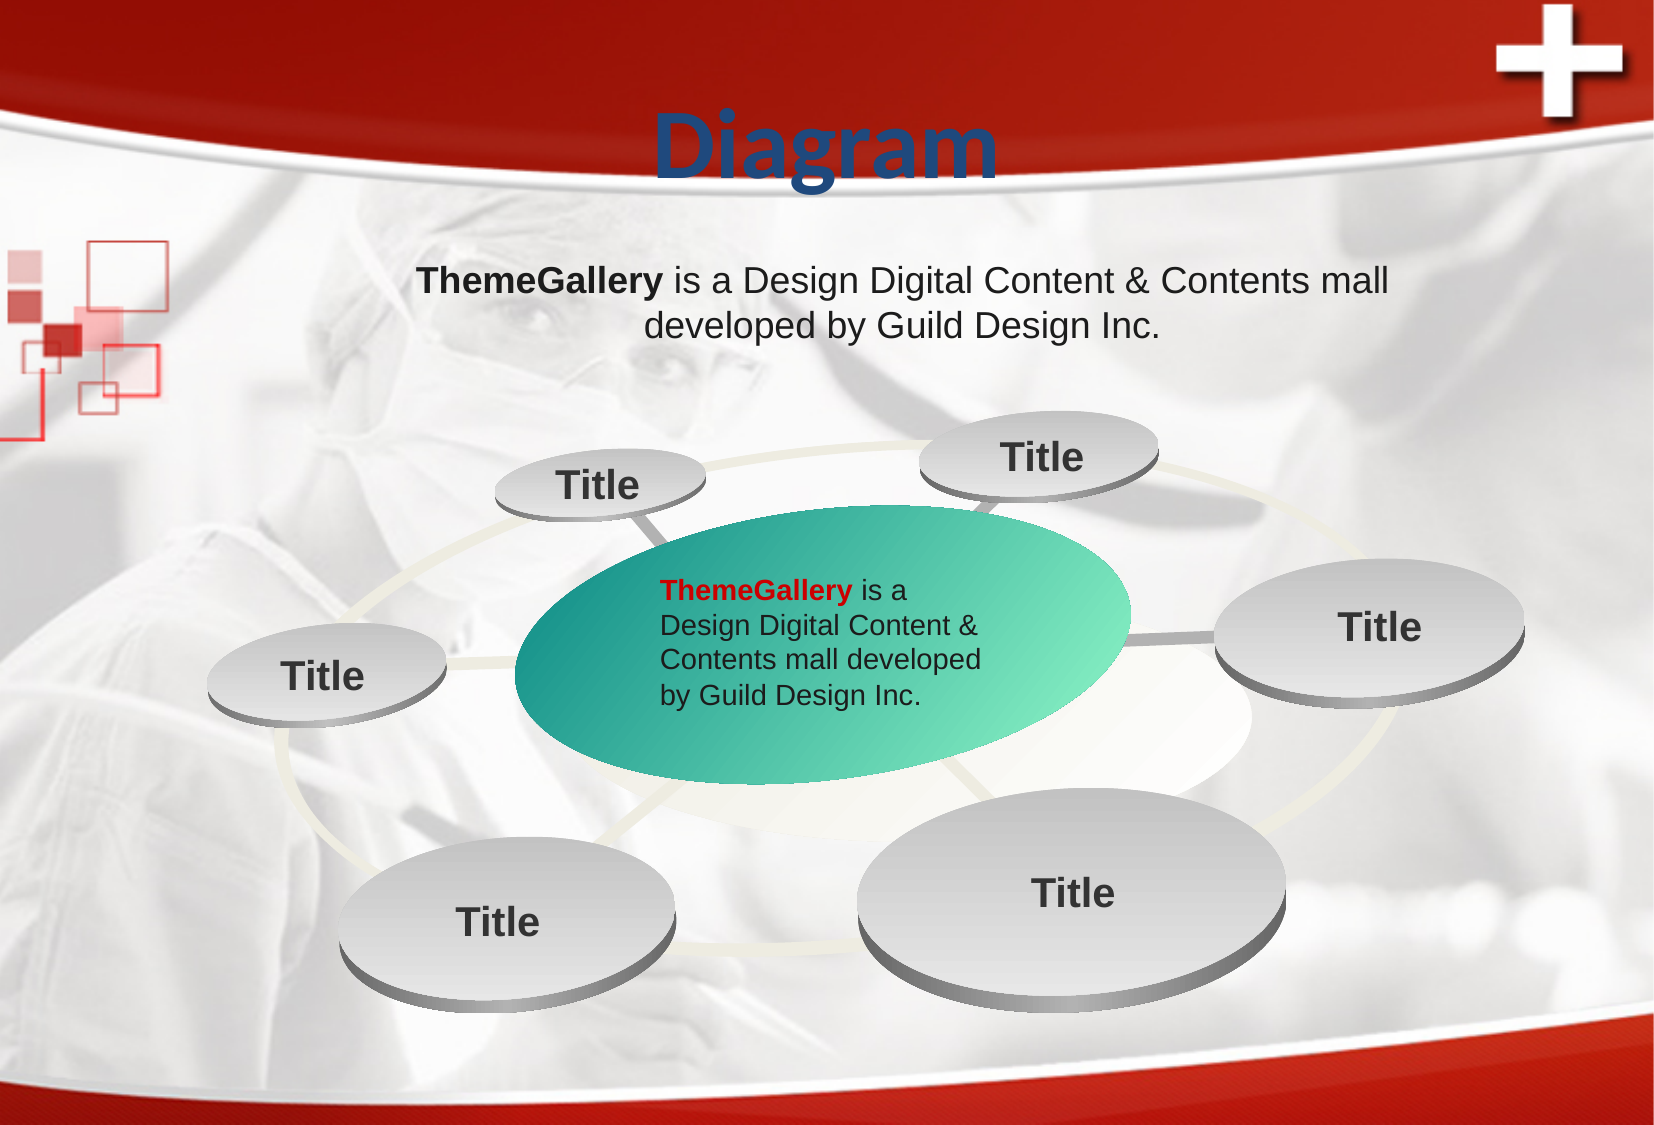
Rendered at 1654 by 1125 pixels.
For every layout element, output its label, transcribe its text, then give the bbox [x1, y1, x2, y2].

text_box ThemeGallery is a Design Digital Content & Contents mall developed by Guild Design Inc. [316, 249, 1489, 354]
picture [0, 0, 1654, 1125]
title Diagram [82, 44, 1572, 233]
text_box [206, 411, 1526, 1013]
